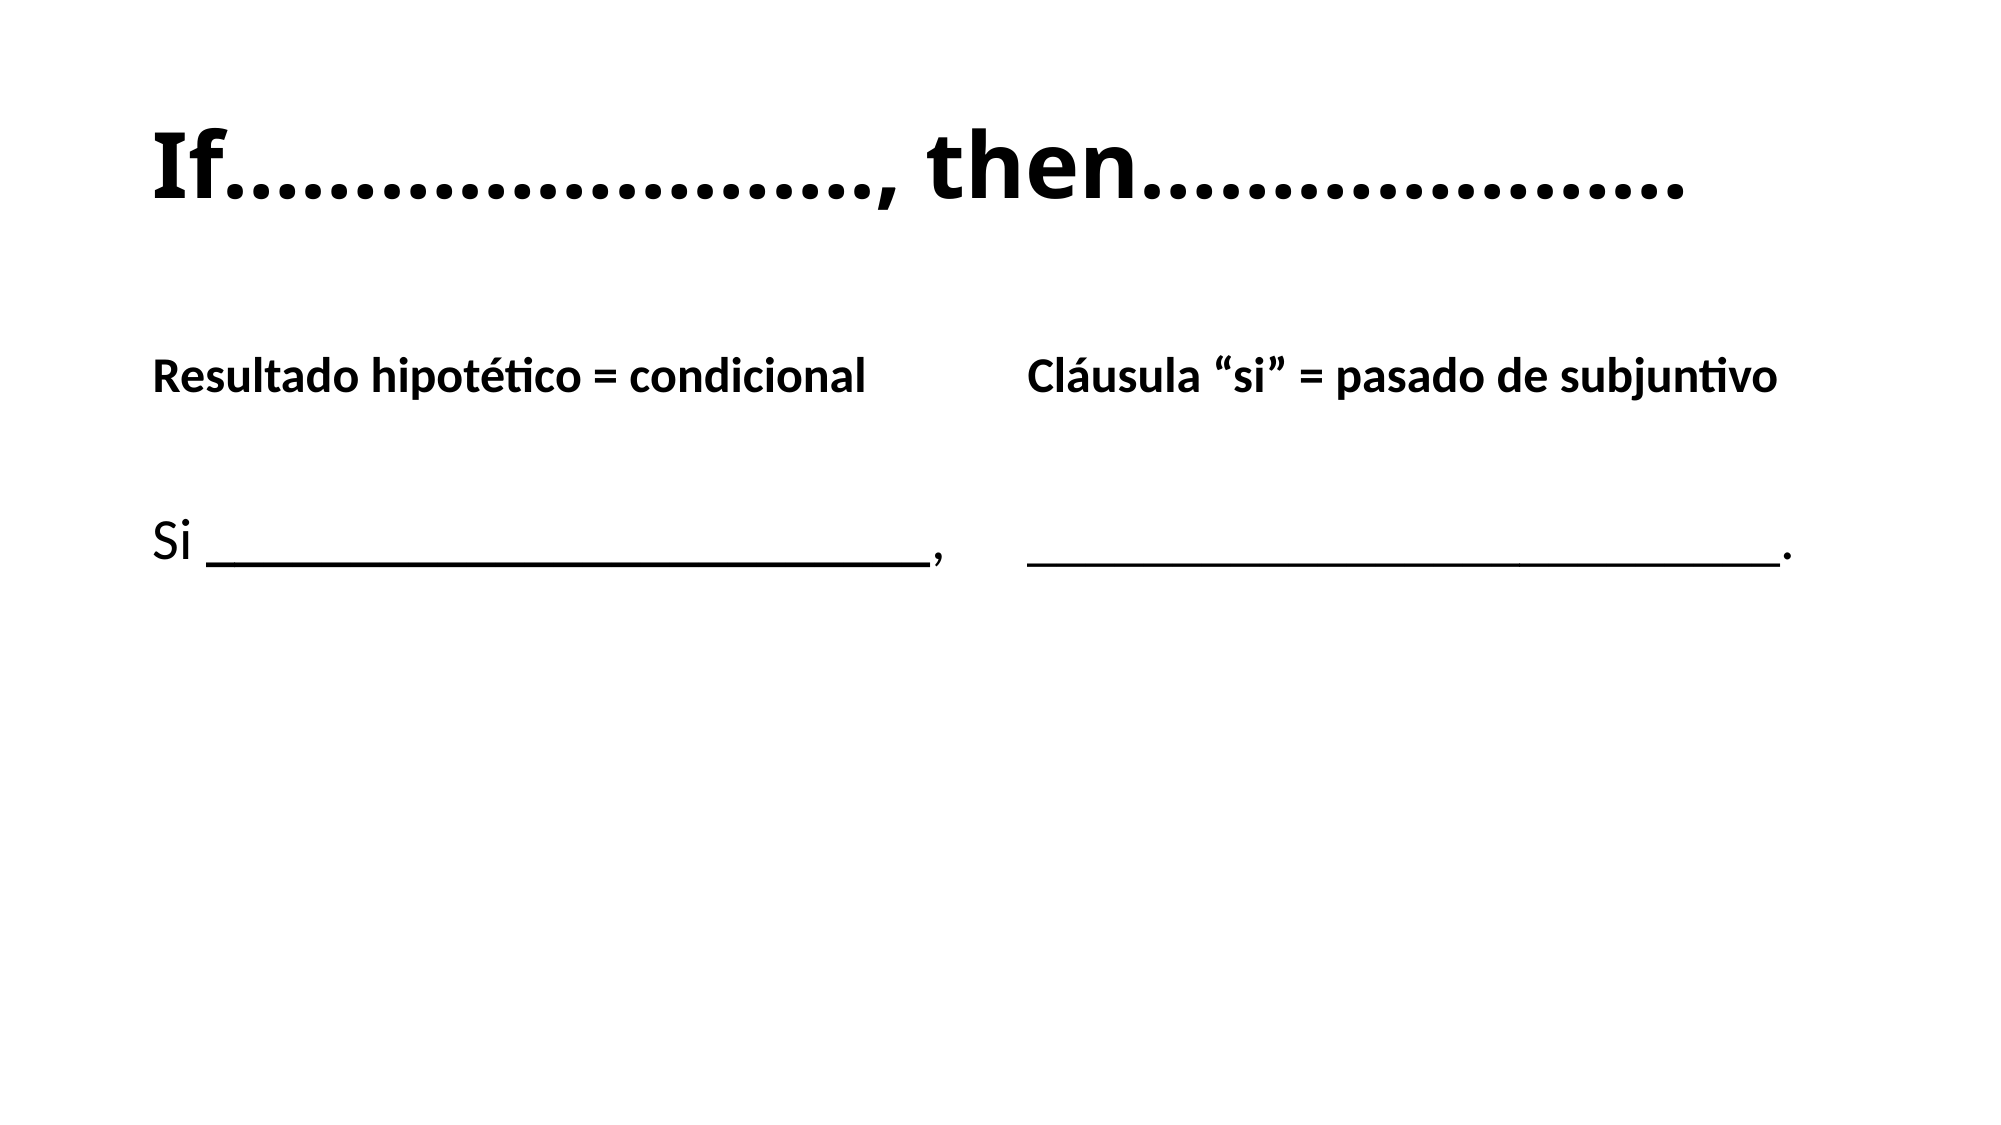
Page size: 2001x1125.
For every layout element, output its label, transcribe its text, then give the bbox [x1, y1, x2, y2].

list Si _________________________, [137, 410, 984, 1016]
title If……………………., then………………… [137, 59, 1863, 278]
list __________________________. [1012, 410, 1863, 1016]
list Cláusula “si” = pasado de subjuntivo [1012, 275, 1863, 410]
list Resultado hipotético = condicional [137, 275, 984, 410]
